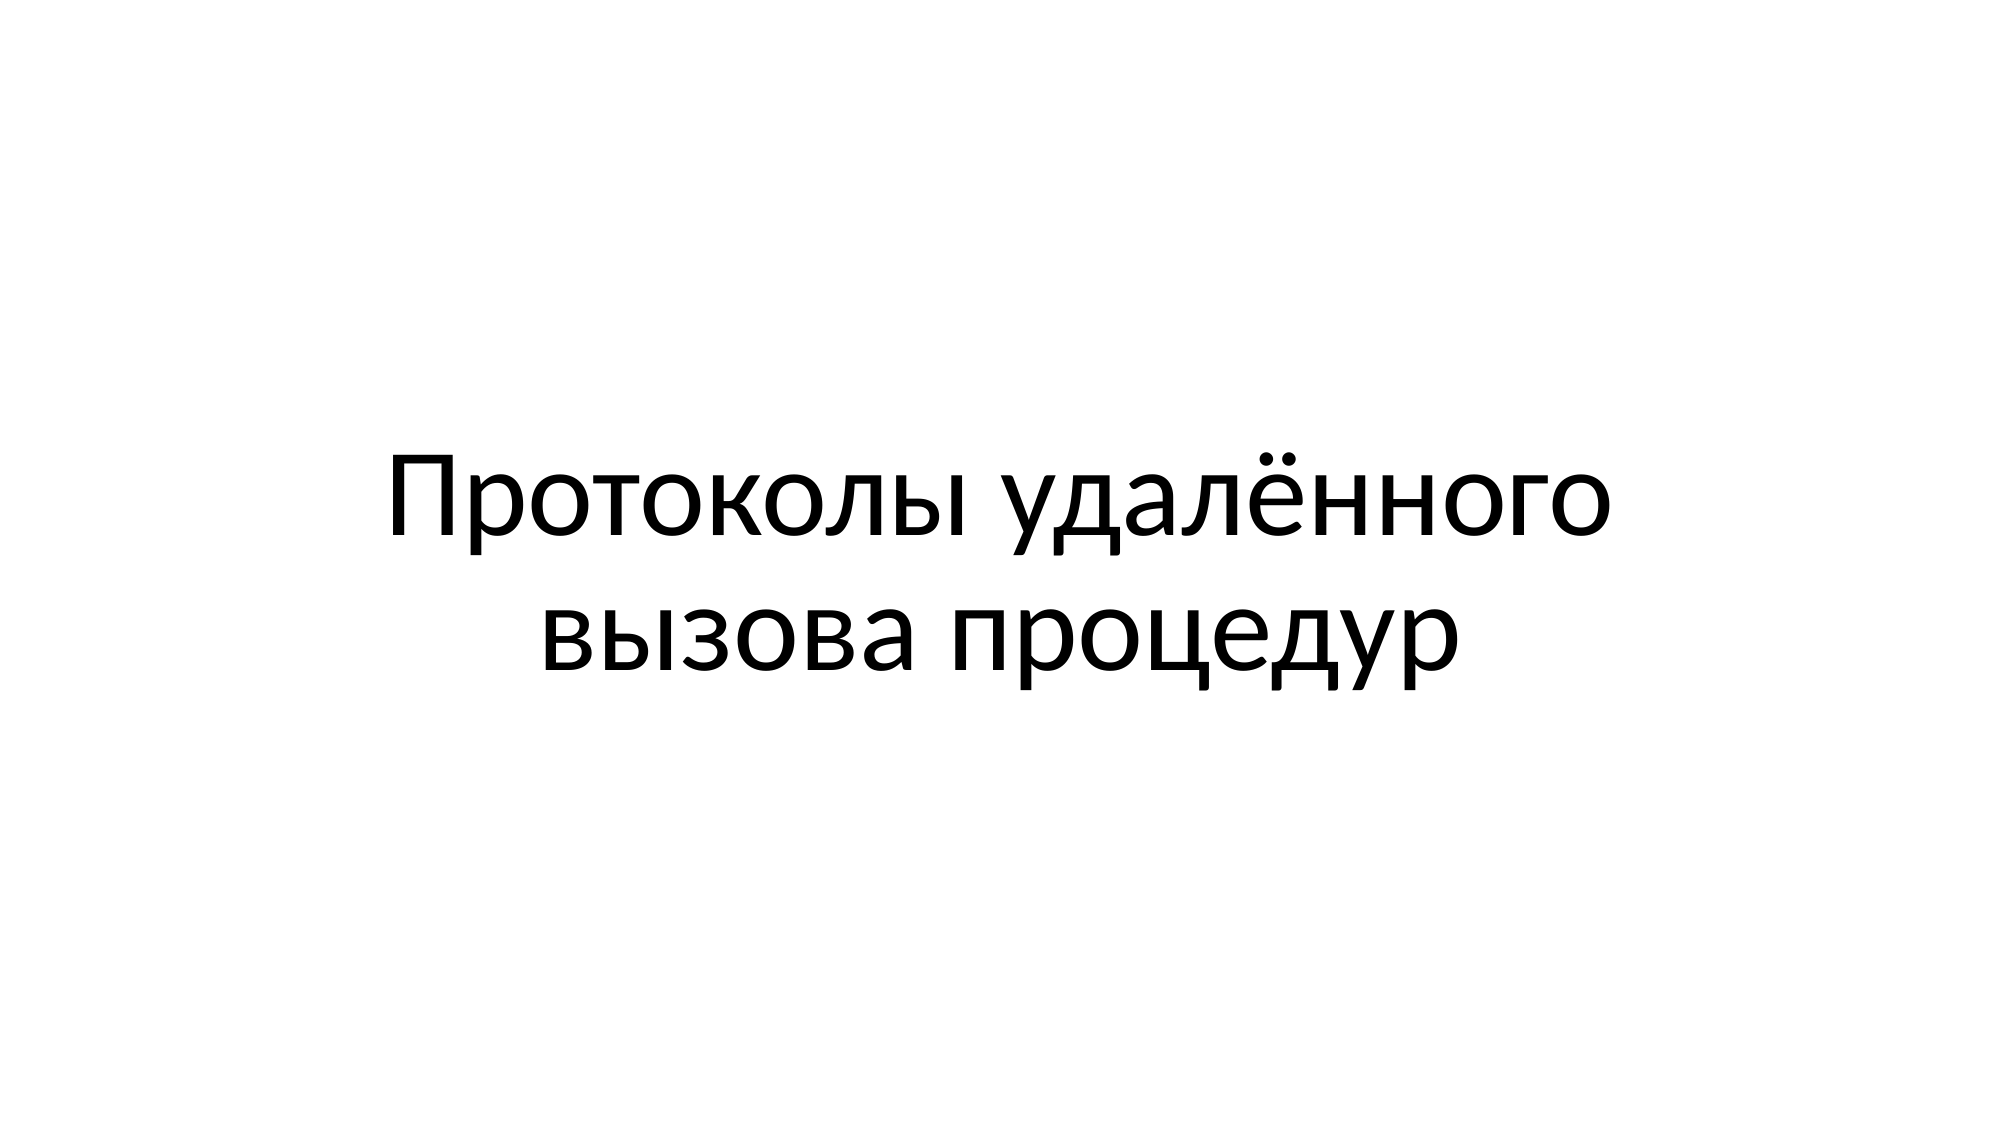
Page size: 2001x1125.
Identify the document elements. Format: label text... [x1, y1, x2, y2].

title Протоколы удалённого вызова процедур [249, 313, 1750, 706]
